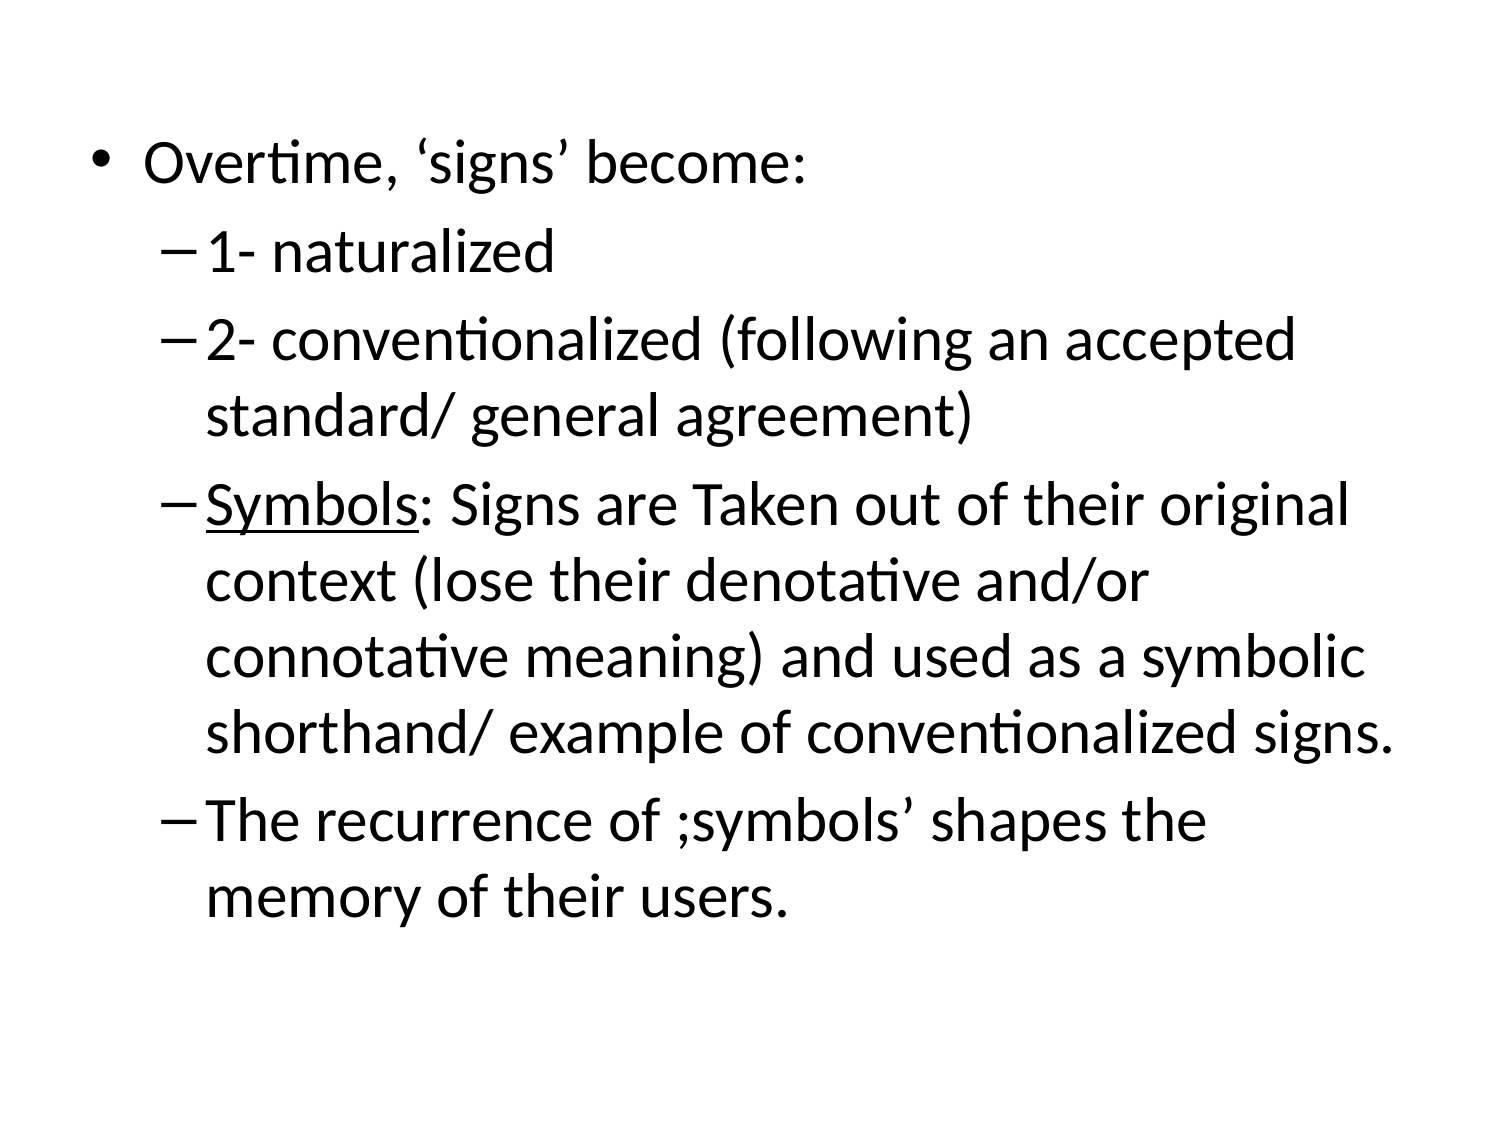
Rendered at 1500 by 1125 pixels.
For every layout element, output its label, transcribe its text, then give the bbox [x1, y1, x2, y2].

list Overtime, ‘signs’ become: 1- naturalized 2- conventionalized (following an accepted standard/ general agreement) Symbols: Signs are Taken out of their original context (lose their denotative and/or connotative meaning) and used as a symbolic shorthand/ example of conventionalized signs. The recurrence of ;symbols’ shapes the memory of their users. [75, 112, 1425, 1005]
